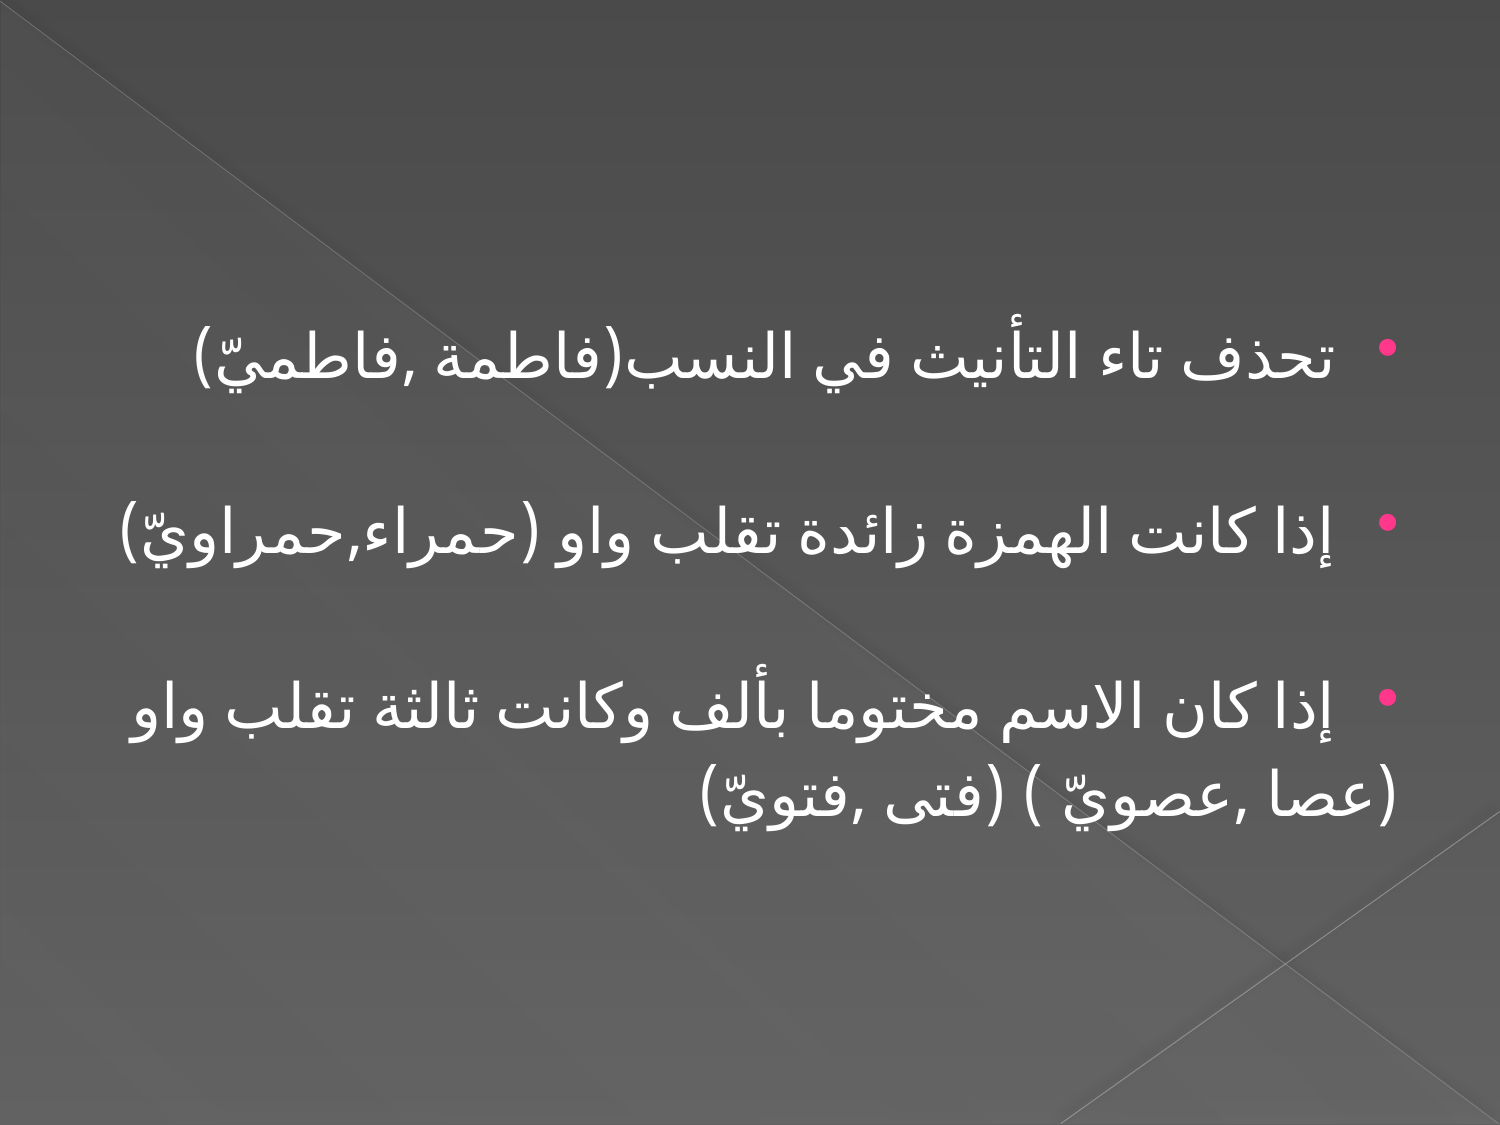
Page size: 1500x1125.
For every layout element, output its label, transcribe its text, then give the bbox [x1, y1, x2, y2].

list تحذف تاء التأنيث في النسب(فاطمة ,فاطميّ) إذا كانت الهمزة زائدة تقلب واو (حمراء,حمراويّ) إذا كان الاسم مختوما بألف وكانت ثالثة تقلب واو (عصا ,عصويّ ) (فتى ,فتويّ) [75, 308, 1425, 1059]
